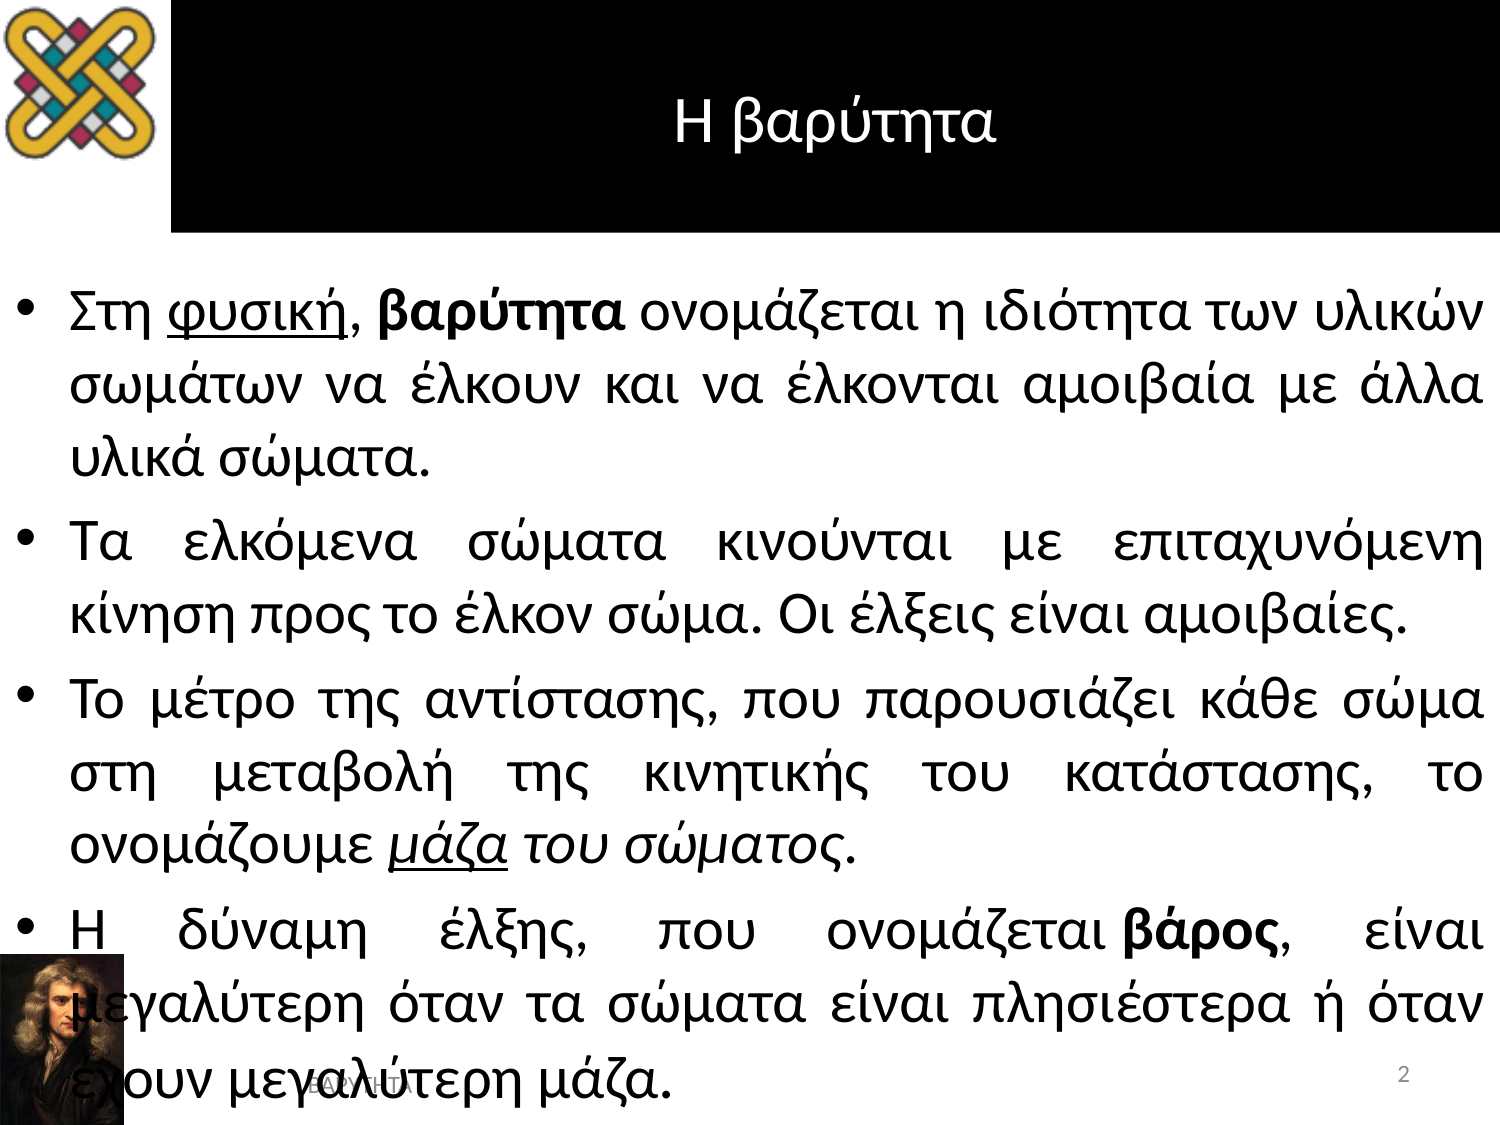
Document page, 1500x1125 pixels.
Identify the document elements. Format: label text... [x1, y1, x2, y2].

slide_number 2 [1074, 1042, 1425, 1103]
list Στη φυσική, βαρύτητα ονομάζεται η ιδιότητα των υλικών σωμάτων να έλκουν και να έλκονται αμοιβαία με άλλα υλικά σώματα. Τα ελκόμενα σώματα κινούνται με επιταχυνόμενη κίνηση προς το έλκον σώμα. Οι έλξεις είναι αμοιβαίες. Το μέτρο της αντίστασης, που παρουσιάζει κάθε σώμα στη μεταβολή της κινητικής του κατάστασης, το ονομάζουμε μάζα του σώματος. Η δύναμη έλξης, που ονομάζεται βάρος, είναι μεγαλύτερη όταν τα σώματα είναι πλησιέστερα ή όταν έχουν μεγαλύτερη μάζα. [0, 262, 1500, 1125]
footer ΒΑΡΥΤΗΤΑ [171, 1042, 550, 1125]
picture [0, 0, 161, 165]
title Η βαρύτητα [171, 0, 1500, 233]
